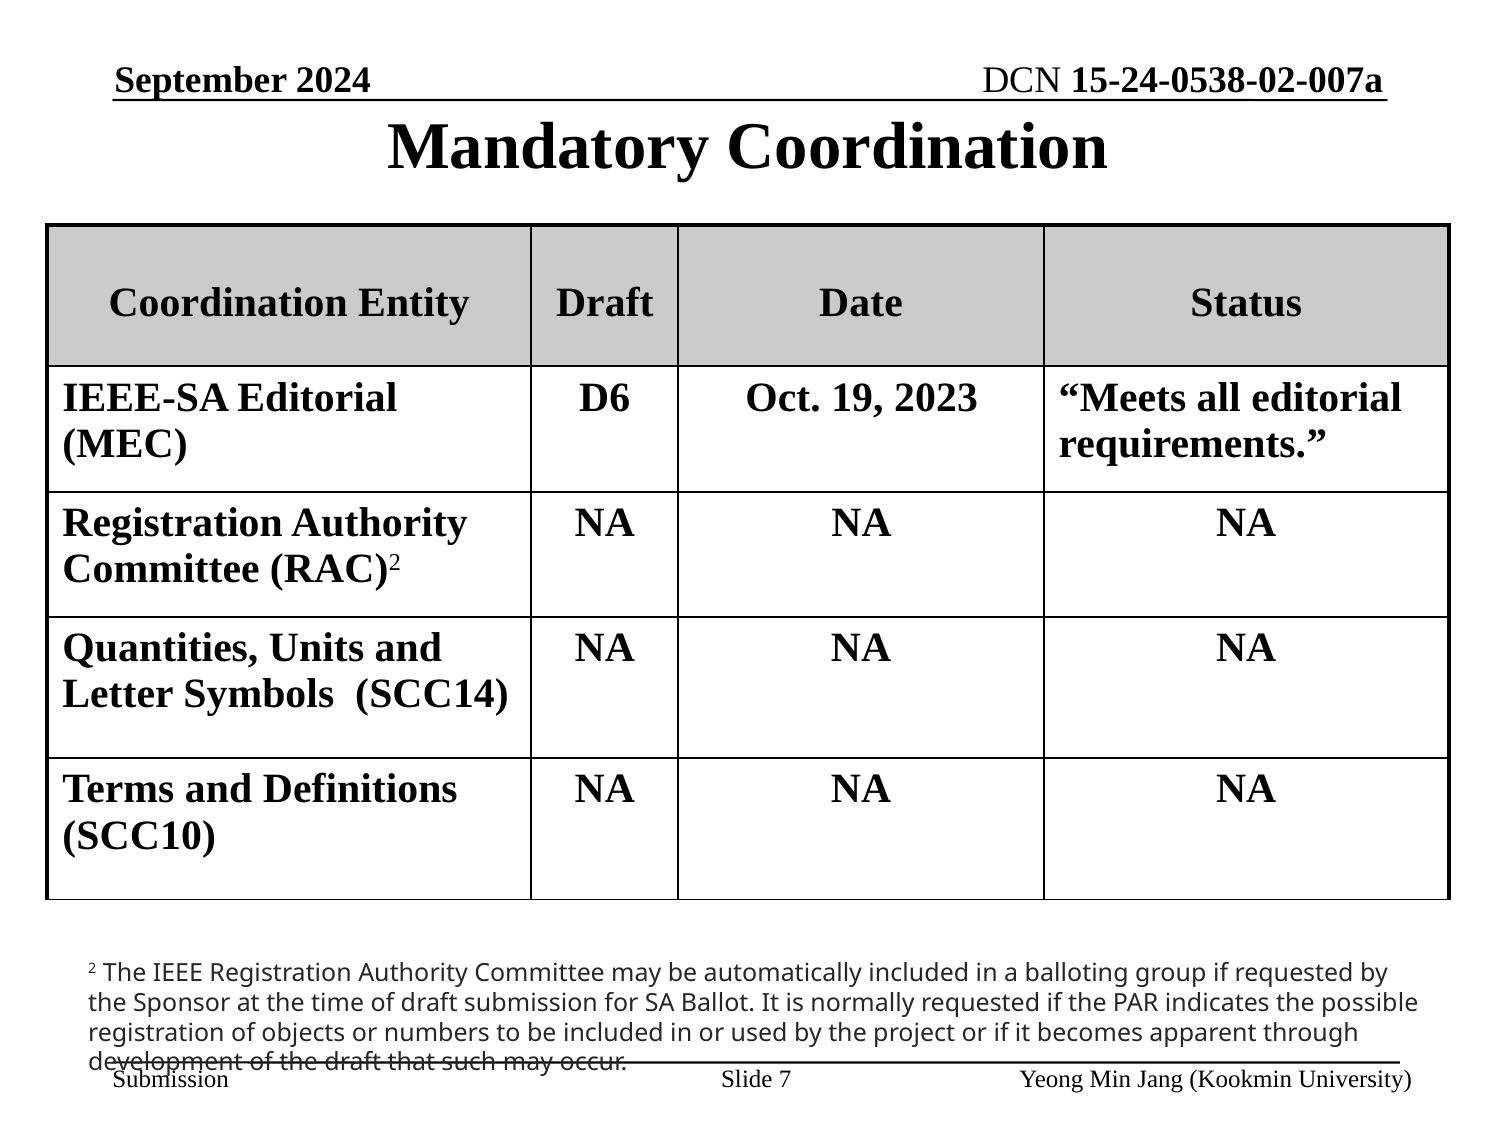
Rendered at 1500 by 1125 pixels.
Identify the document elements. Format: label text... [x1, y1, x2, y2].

table_cell “Meets all editorial requirements.” [1045, 367, 1447, 491]
table_cell Terms and Definitions (SCC10) [49, 759, 530, 899]
table_cell NA [1045, 759, 1447, 899]
slide_number Slide 7 [712, 1084, 800, 1093]
footer Yeong Min Jang (Kookmin University) [1014, 1061, 1413, 1093]
table_header Date [679, 227, 1043, 365]
table_header Draft [532, 227, 677, 365]
table_cell NA [532, 759, 677, 899]
table_cell Registration Authority Committee (RAC)2 [49, 493, 530, 616]
table_header Coordination Entity [49, 227, 530, 365]
table_cell D6 [532, 367, 677, 491]
table_cell IEEE-SA Editorial (MEC) [49, 367, 530, 491]
table_cell NA [679, 759, 1043, 899]
table_cell NA [1045, 618, 1447, 757]
text_box 2 The IEEE Registration Authority Committee may be automatically included in a balloting group if requested by the Sponsor at the time of draft submission for SA Ballot. It is normally requested if the PAR indicates the possible registration of objects or numbers to be included in or used by the project or if it becomes apparent through development of the draft that such may occur. [73, 948, 1438, 1084]
table_cell NA [532, 493, 677, 616]
table_cell NA [532, 618, 677, 757]
table_cell Quantities, Units and Letter Symbols (SCC14) [49, 618, 530, 757]
table_cell NA [679, 493, 1043, 616]
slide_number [114, 54, 374, 101]
table_header Status [1045, 227, 1447, 365]
title Mandatory Coordination [110, 54, 1386, 223]
table_cell Oct. 19, 2023 [679, 367, 1043, 491]
table_cell NA [679, 618, 1043, 757]
table_cell NA [1045, 493, 1447, 616]
